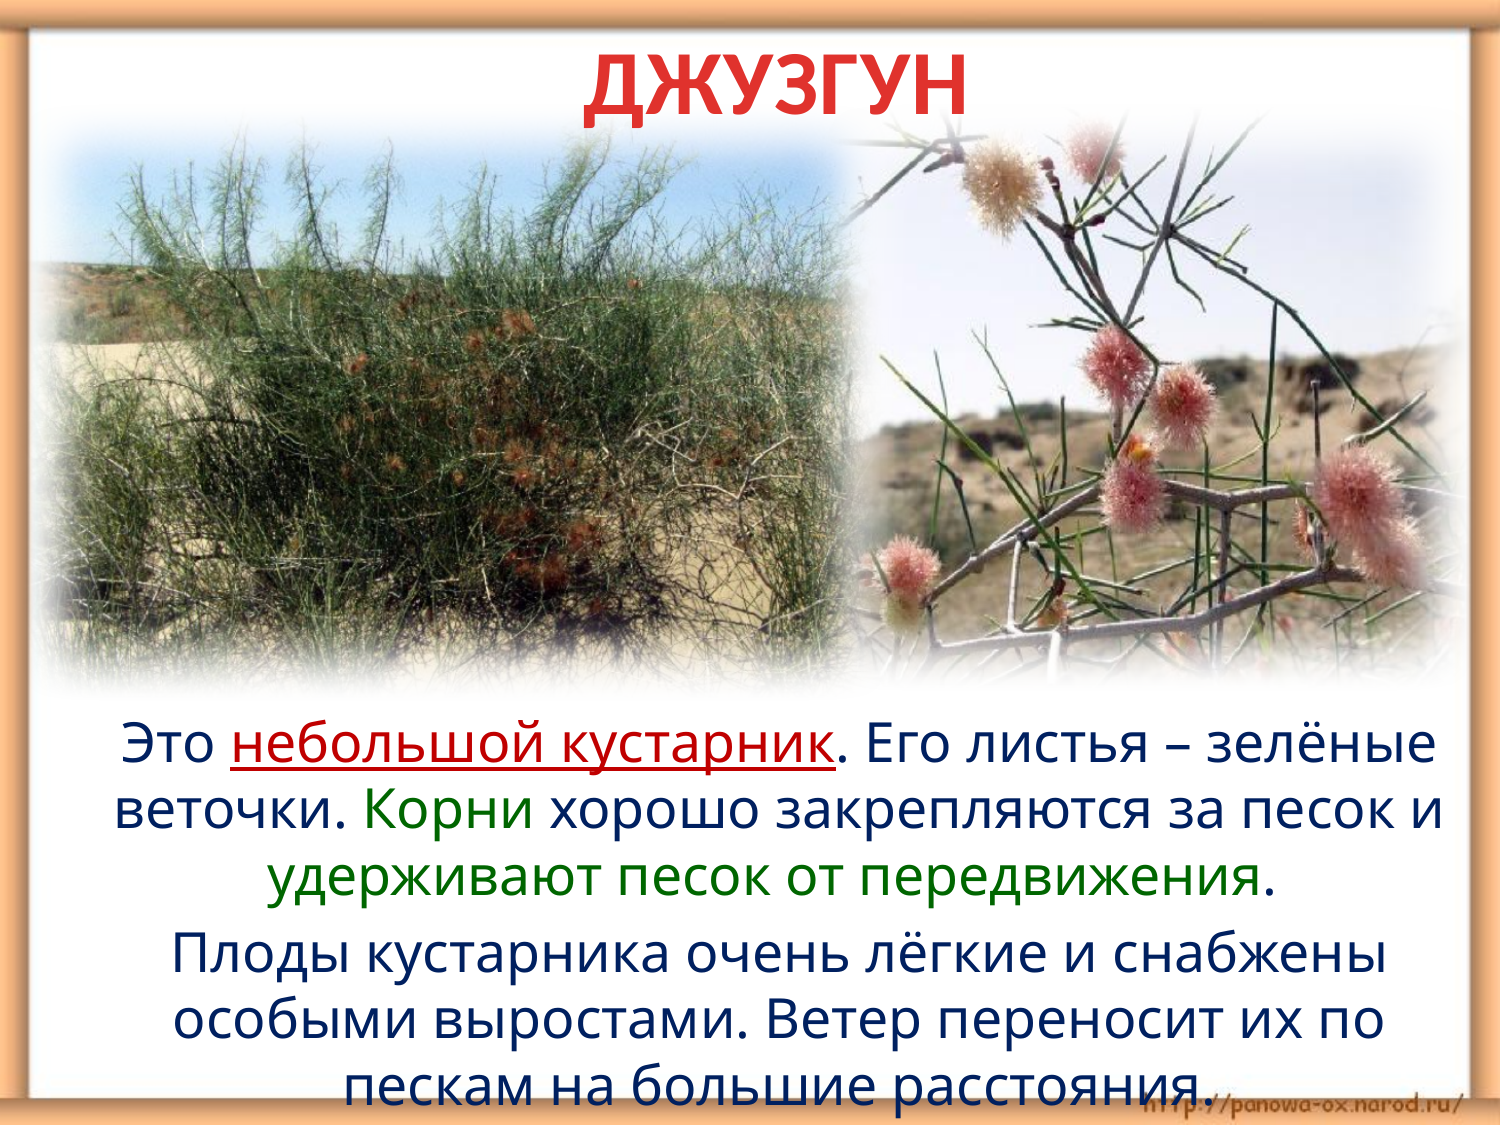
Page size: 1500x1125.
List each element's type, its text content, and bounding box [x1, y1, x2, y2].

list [820, 101, 1480, 693]
picture [0, 0, 1500, 1125]
title ДЖУЗГУН [75, 0, 1425, 100]
list Это небольшой кустарник. Его листья – зелёные веточки. Корни хорошо закрепляются за песок и удерживают песок от передвижения. Плоды кустарника очень лёгкие и снабжены особыми выростами. Ветер переносит их по пескам на большие расстояния. [5, 699, 1500, 1125]
